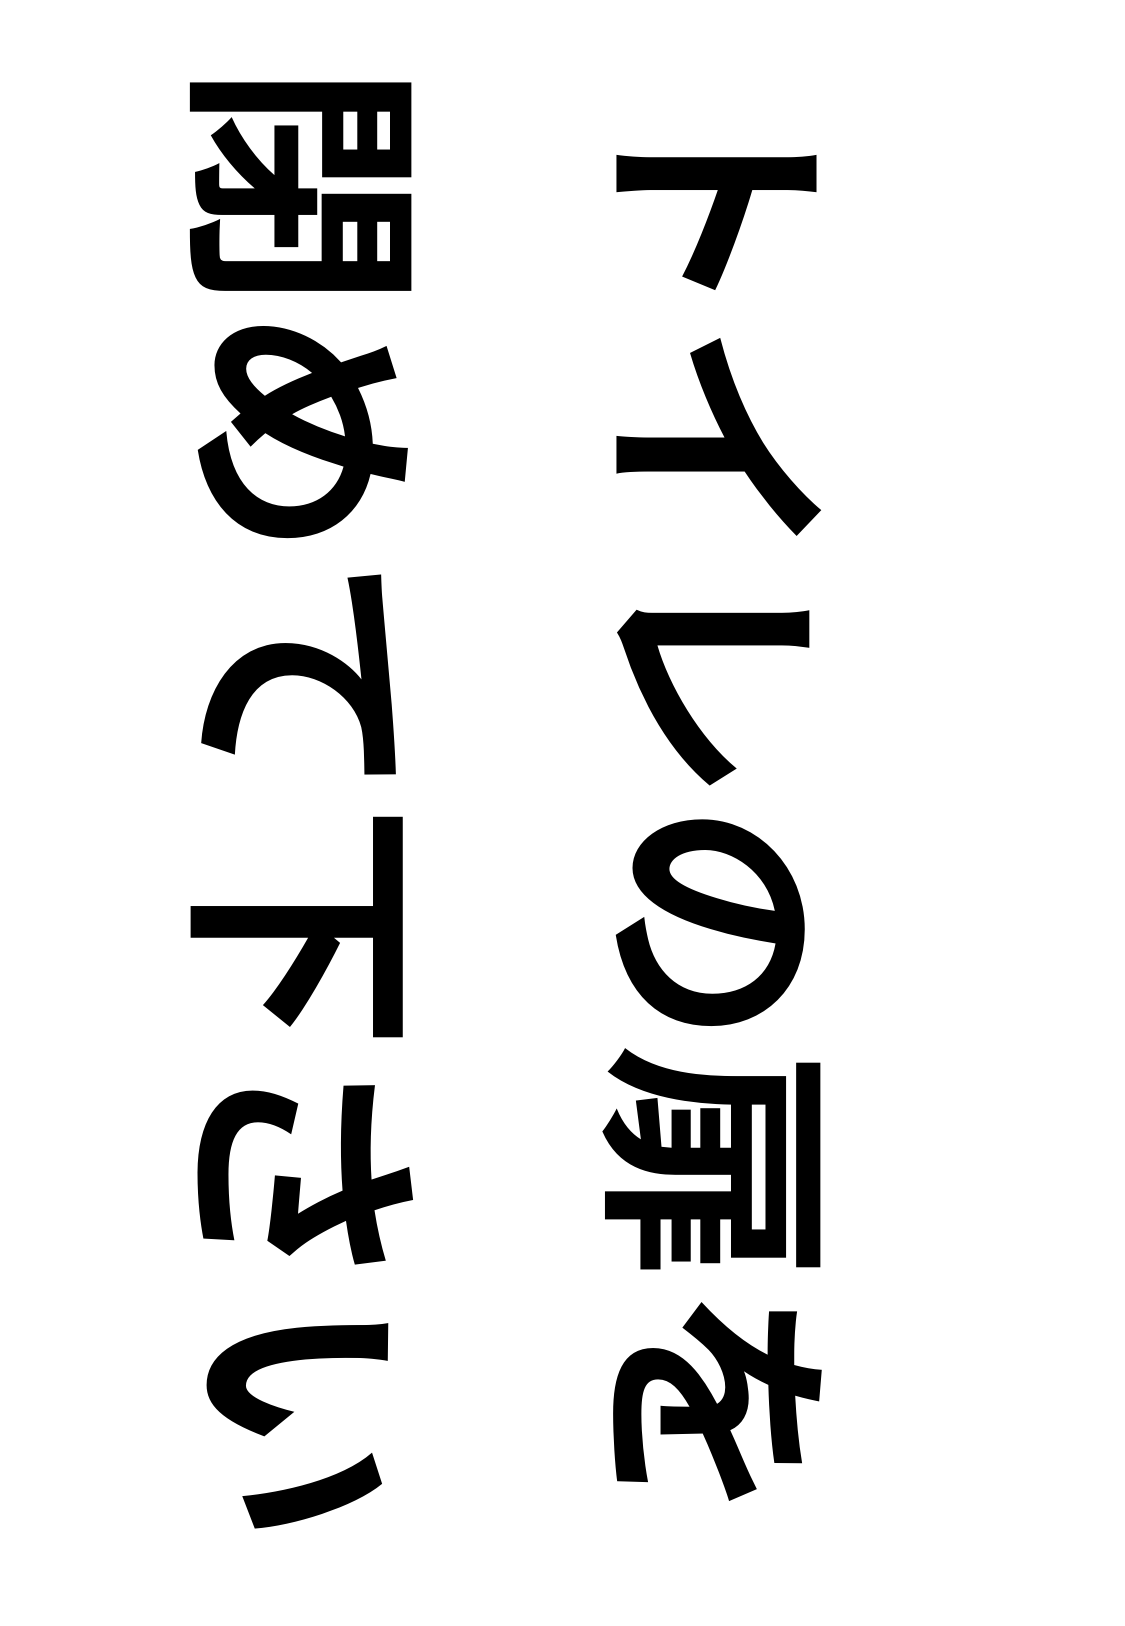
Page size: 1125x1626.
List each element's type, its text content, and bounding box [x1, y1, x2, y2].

text_box トイレの扉を 閉めて下さい [155, 48, 1028, 1559]
